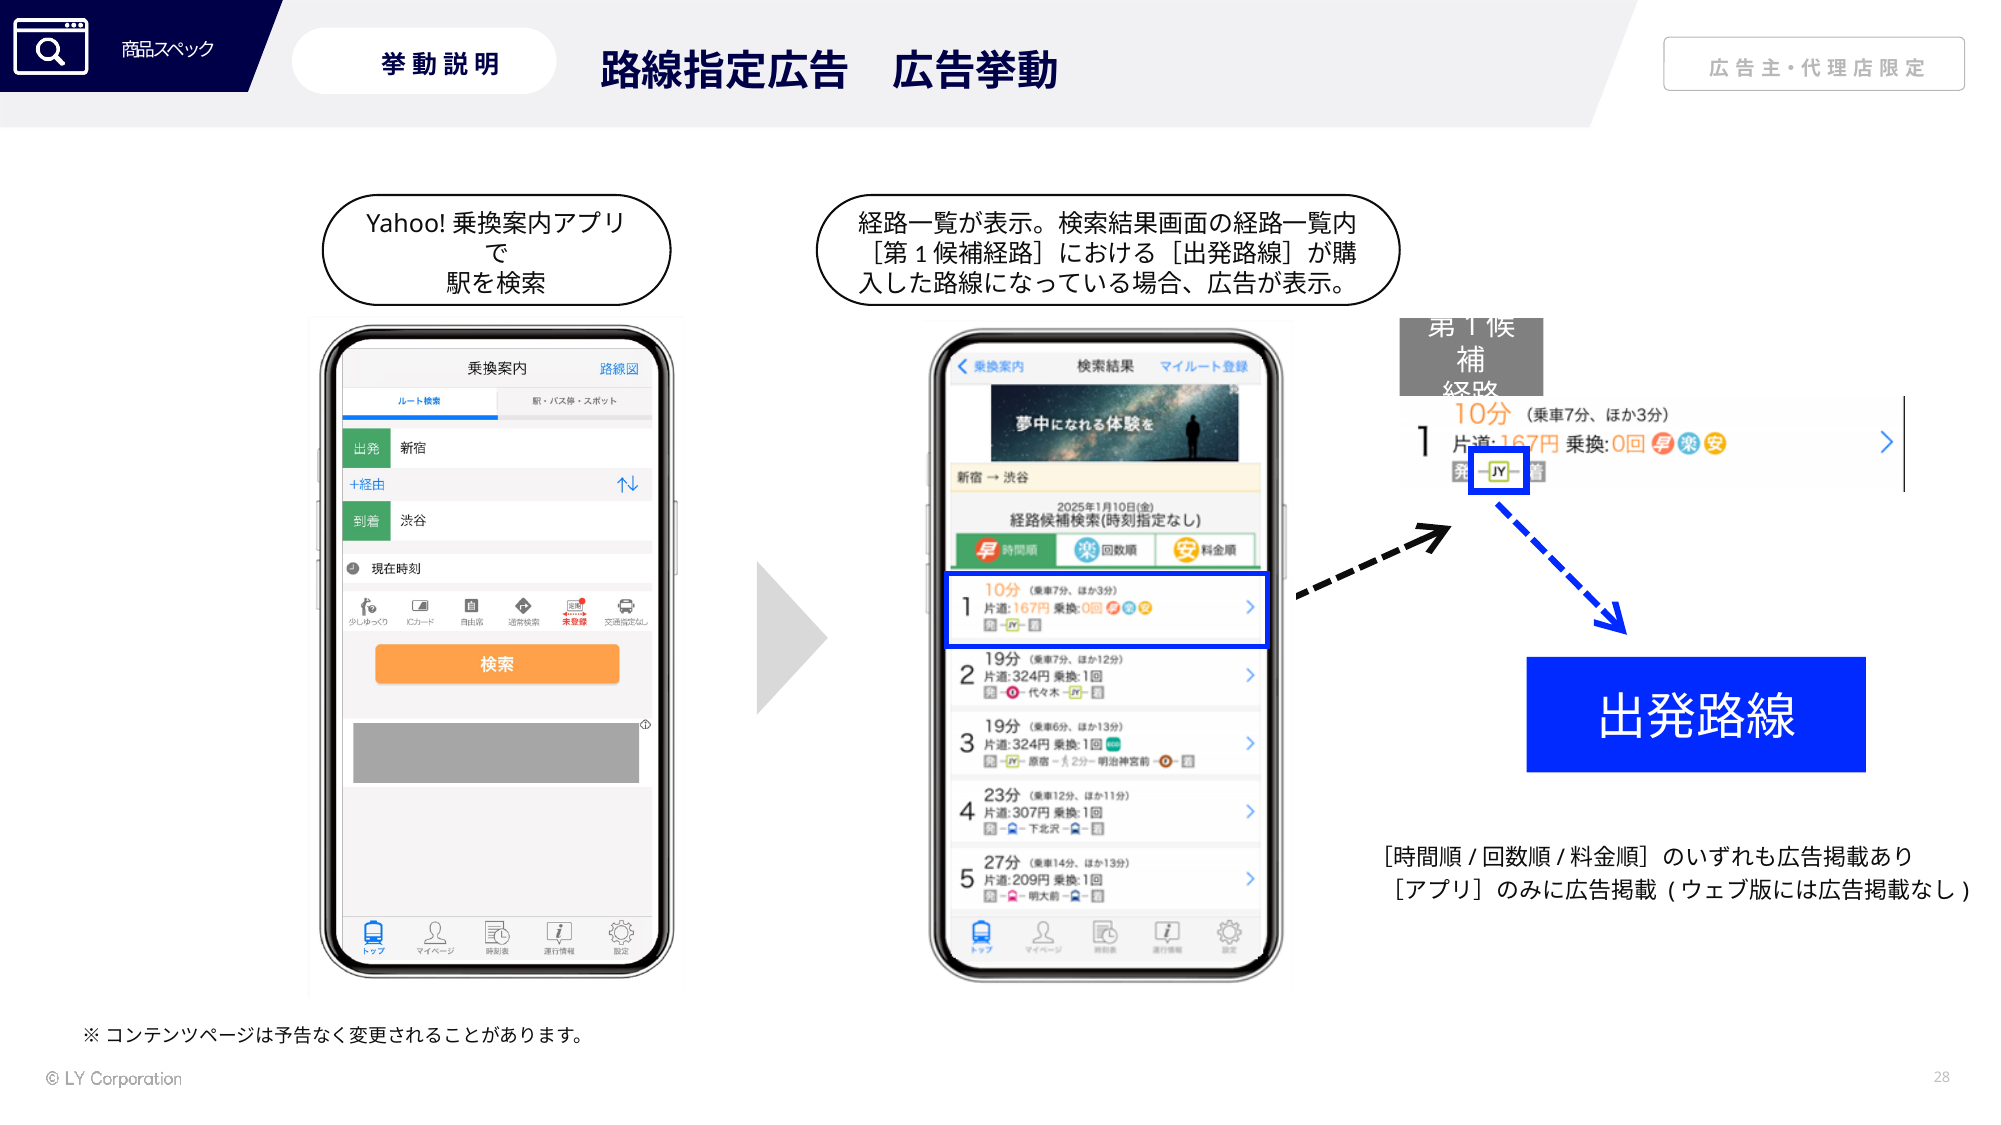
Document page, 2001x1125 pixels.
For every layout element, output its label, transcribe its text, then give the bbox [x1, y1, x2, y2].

text_box [756, 561, 828, 715]
text_box 挙動説明 [285, 26, 597, 96]
picture [308, 316, 684, 998]
list 路線指定広告 広告挙動 [599, 41, 1481, 97]
text_box ※コンテンツページは予告なく変更されることがあります。 [82, 1024, 592, 1047]
text_box 出発路線 [1526, 656, 1866, 773]
picture [46, 1071, 181, 1088]
picture [921, 315, 1296, 992]
list 商品スペック [97, 13, 240, 81]
picture [1399, 396, 1905, 492]
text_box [1497, 503, 1627, 635]
text_box 経路一覧が表示。検索結果画面の経路一覧内［第1候補経路］における［出発路線］が購入した路線になっている場合、広告が表示。 [815, 193, 1401, 306]
text_box 第1候補 経路 [1399, 318, 1544, 396]
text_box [1296, 526, 1452, 599]
text_box ［時間順/回数順/料金順］のいずれも広告掲載あり ［アプリ］のみに広告掲載 (ウェブ版には広告掲載なし) [1356, 829, 1985, 911]
text_box Yahoo!乗換案内アプリで 駅を検索 [321, 193, 672, 306]
picture [9, 5, 92, 87]
